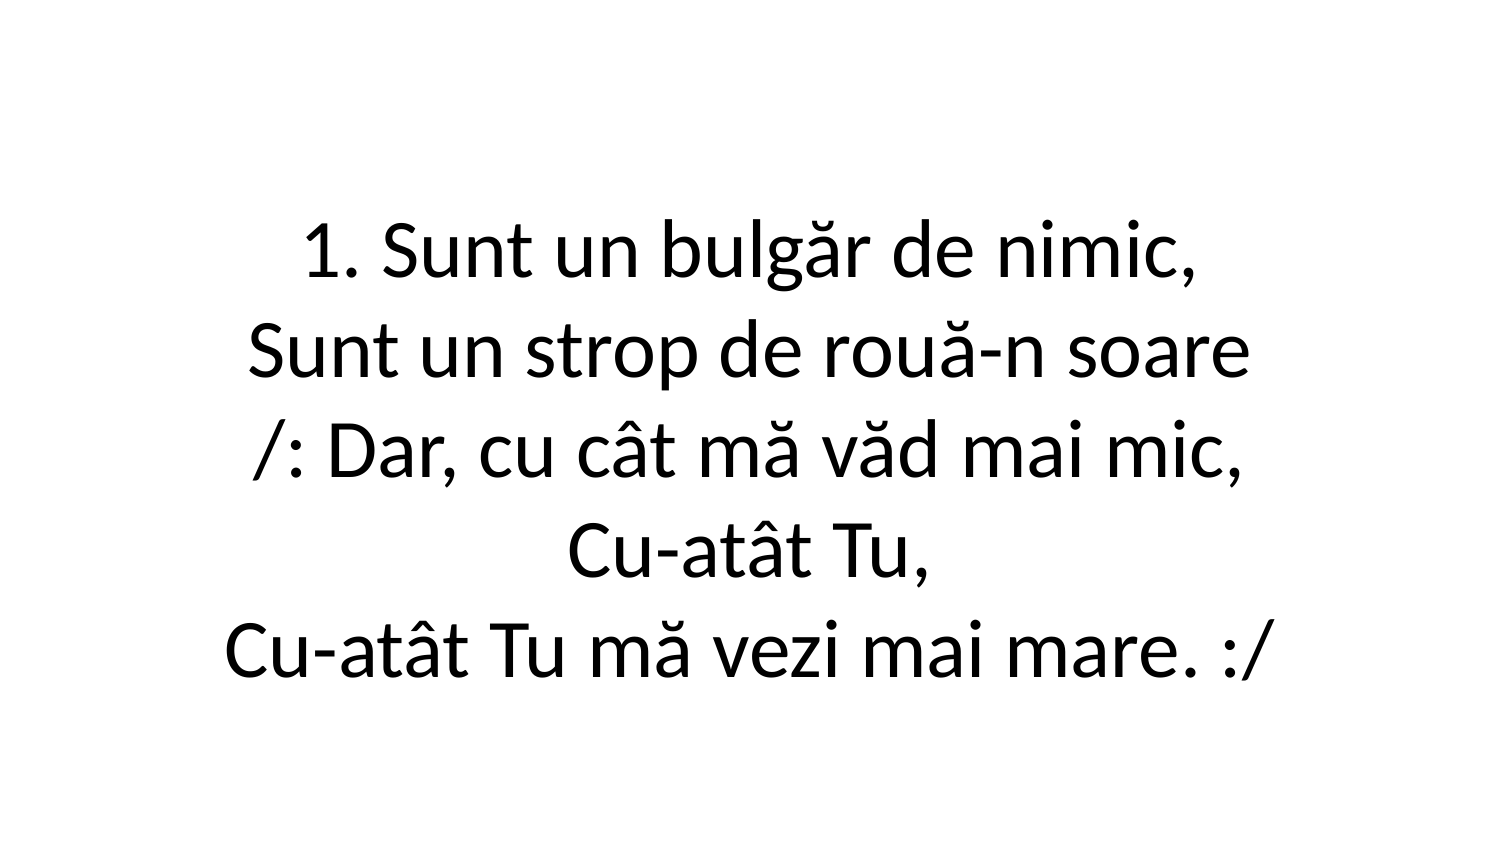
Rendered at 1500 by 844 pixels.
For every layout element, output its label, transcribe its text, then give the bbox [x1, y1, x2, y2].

text_box 1. Sunt un bulgăr de nimic, Sunt un strop de rouă-n soare /: Dar, cu cât mă văd mai mic, Cu-atât Tu, Cu-atât Tu mă vezi mai mare. :/ [209, 142, 1291, 702]
